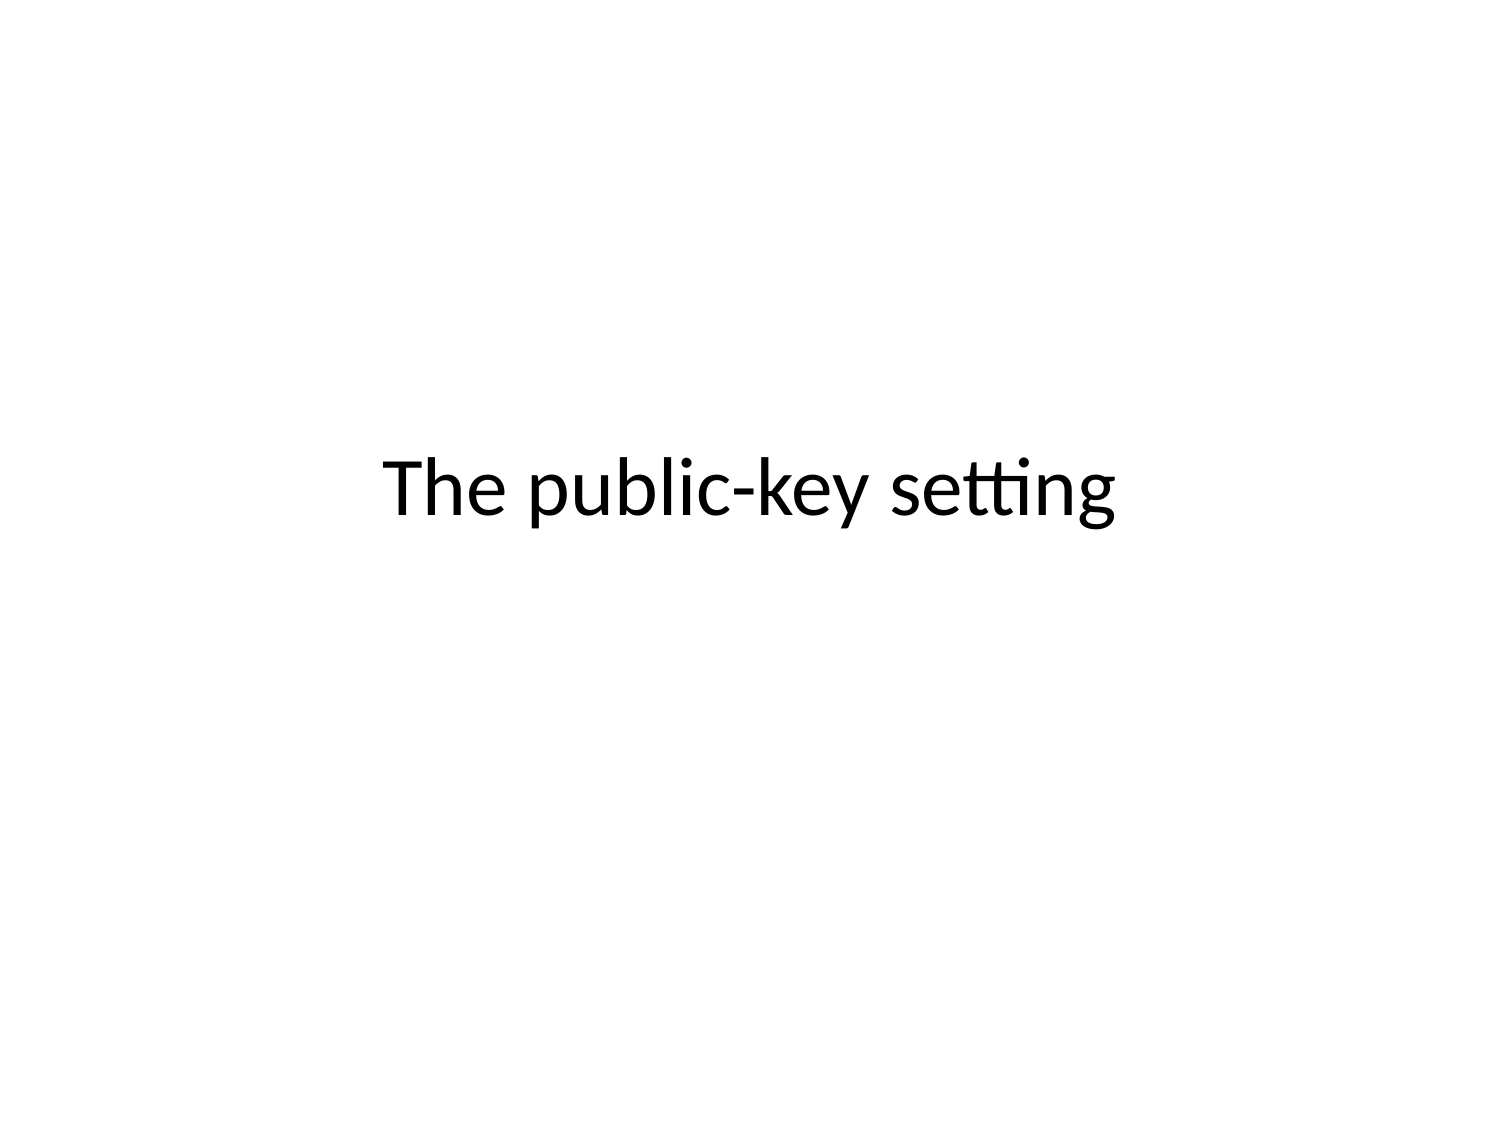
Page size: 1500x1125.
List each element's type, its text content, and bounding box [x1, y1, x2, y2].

subtitle The public-key setting [225, 425, 1275, 713]
